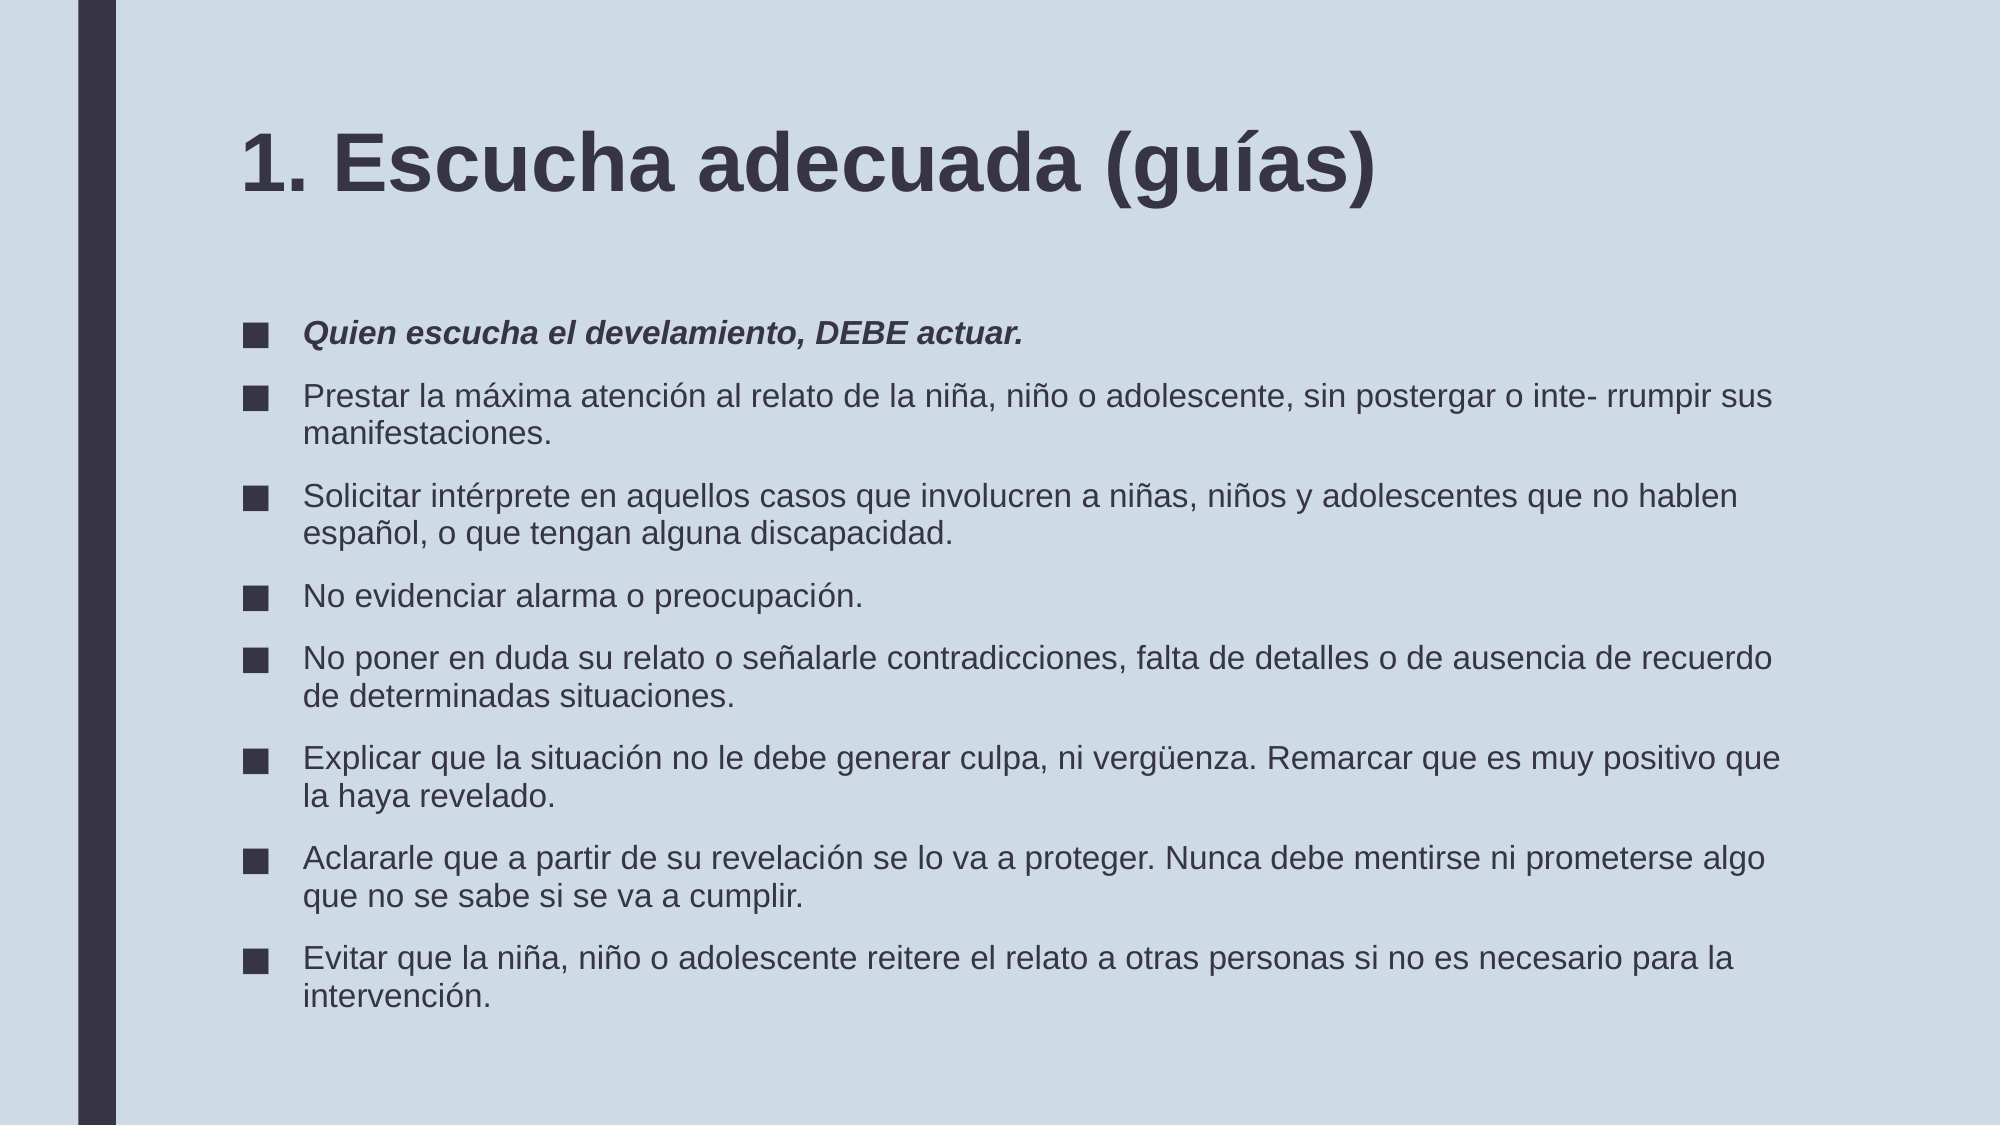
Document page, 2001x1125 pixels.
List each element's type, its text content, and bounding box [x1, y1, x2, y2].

title 1. Escucha adecuada (guías) [225, 112, 1800, 307]
list Quien escucha el develamiento, DEBE actuar. Prestar la máxima atención al relato de la niña, niño o adolescente, sin postergar o inte- rrumpir sus manifestaciones. Solicitar intérprete en aquellos casos que involucren a niñas, niños y adolescentes que no hablen español, o que tengan alguna discapacidad. No evidenciar alarma o preocupación. No poner en duda su relato o señalarle contradicciones, falta de detalles o de ausencia de recuerdo de determinadas situaciones. Explicar que la situación no le debe generar culpa, ni vergüenza. Remarcar que es muy positivo que la haya revelado. Aclararle que a partir de su revelación se lo va a proteger. Nunca debe mentirse ni prometerse algo que no se sabe si se va a cumplir. Evitar que la niña, niño o adolescente reitere el relato a otras personas si no es necesario para la intervención. [225, 307, 1800, 1041]
